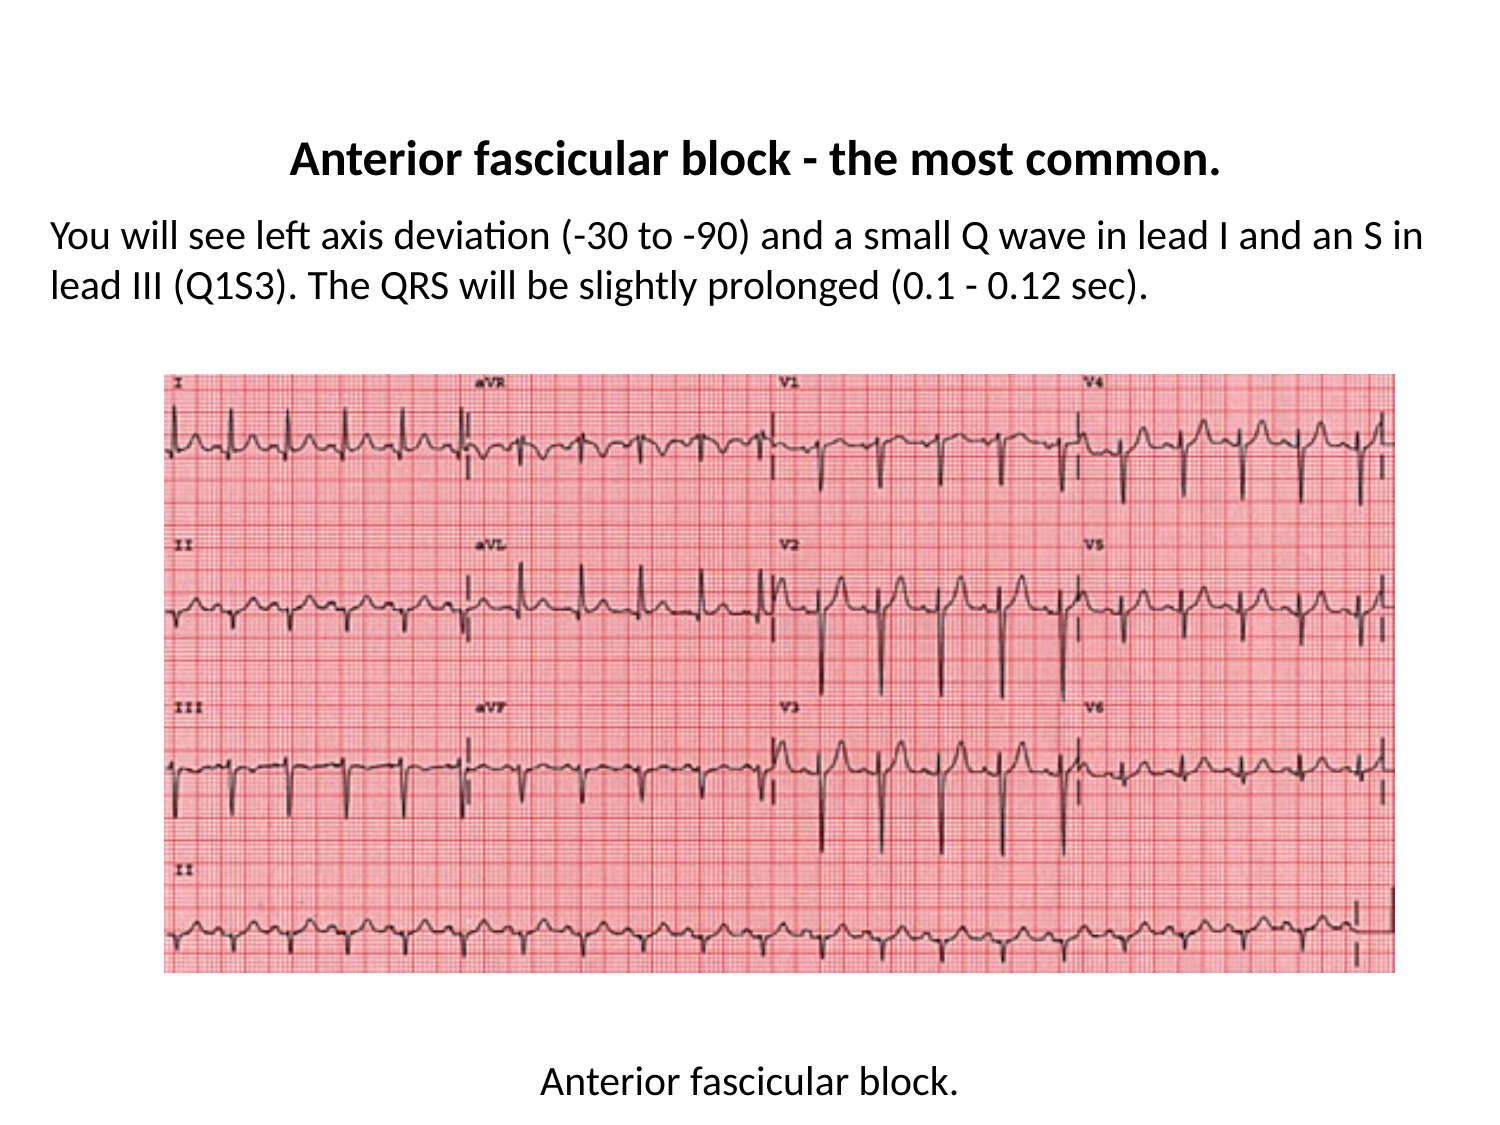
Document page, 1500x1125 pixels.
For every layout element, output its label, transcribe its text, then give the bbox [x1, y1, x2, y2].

picture [163, 374, 1395, 973]
text_box Anterior fascicular block - the most common. You will see left axis deviation (-30 to -90) and a small Q wave in lead I and an S in lead III (Q1S3). The QRS will be slightly prolonged (0.1 - 0.12 sec). [35, 118, 1477, 361]
text_box Anterior fascicular block. [0, 996, 1500, 1112]
